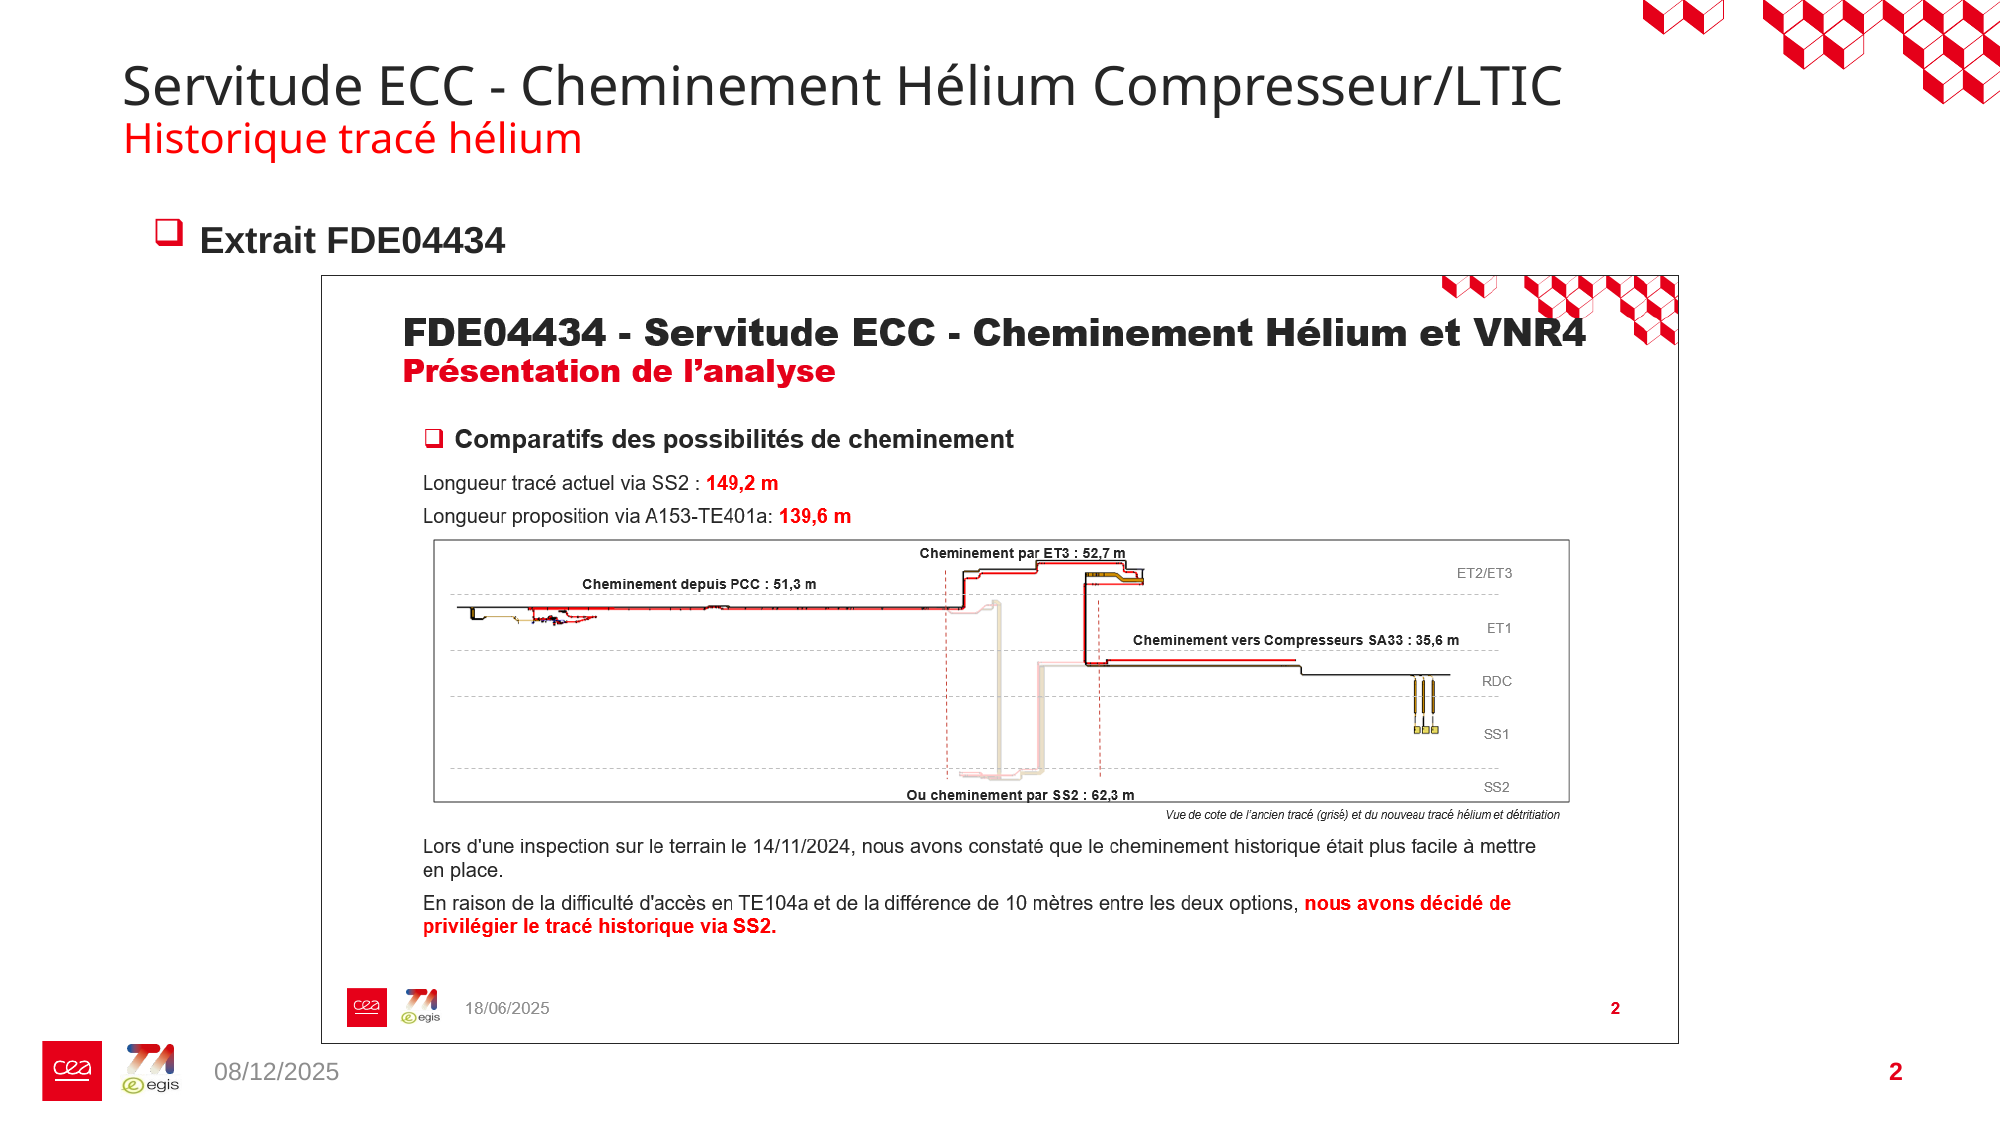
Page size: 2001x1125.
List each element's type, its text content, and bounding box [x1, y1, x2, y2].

text_box Extrait FDE04434 [137, 208, 1805, 268]
picture [321, 275, 1679, 1044]
title Servitude ECC - Cheminement Hélium Compresseur/LTIC Historique tracé hélium [122, 51, 1878, 195]
slide_number 2 [1804, 1040, 1919, 1101]
picture [120, 1044, 182, 1097]
footer 08/12/2025 [199, 1040, 1571, 1101]
